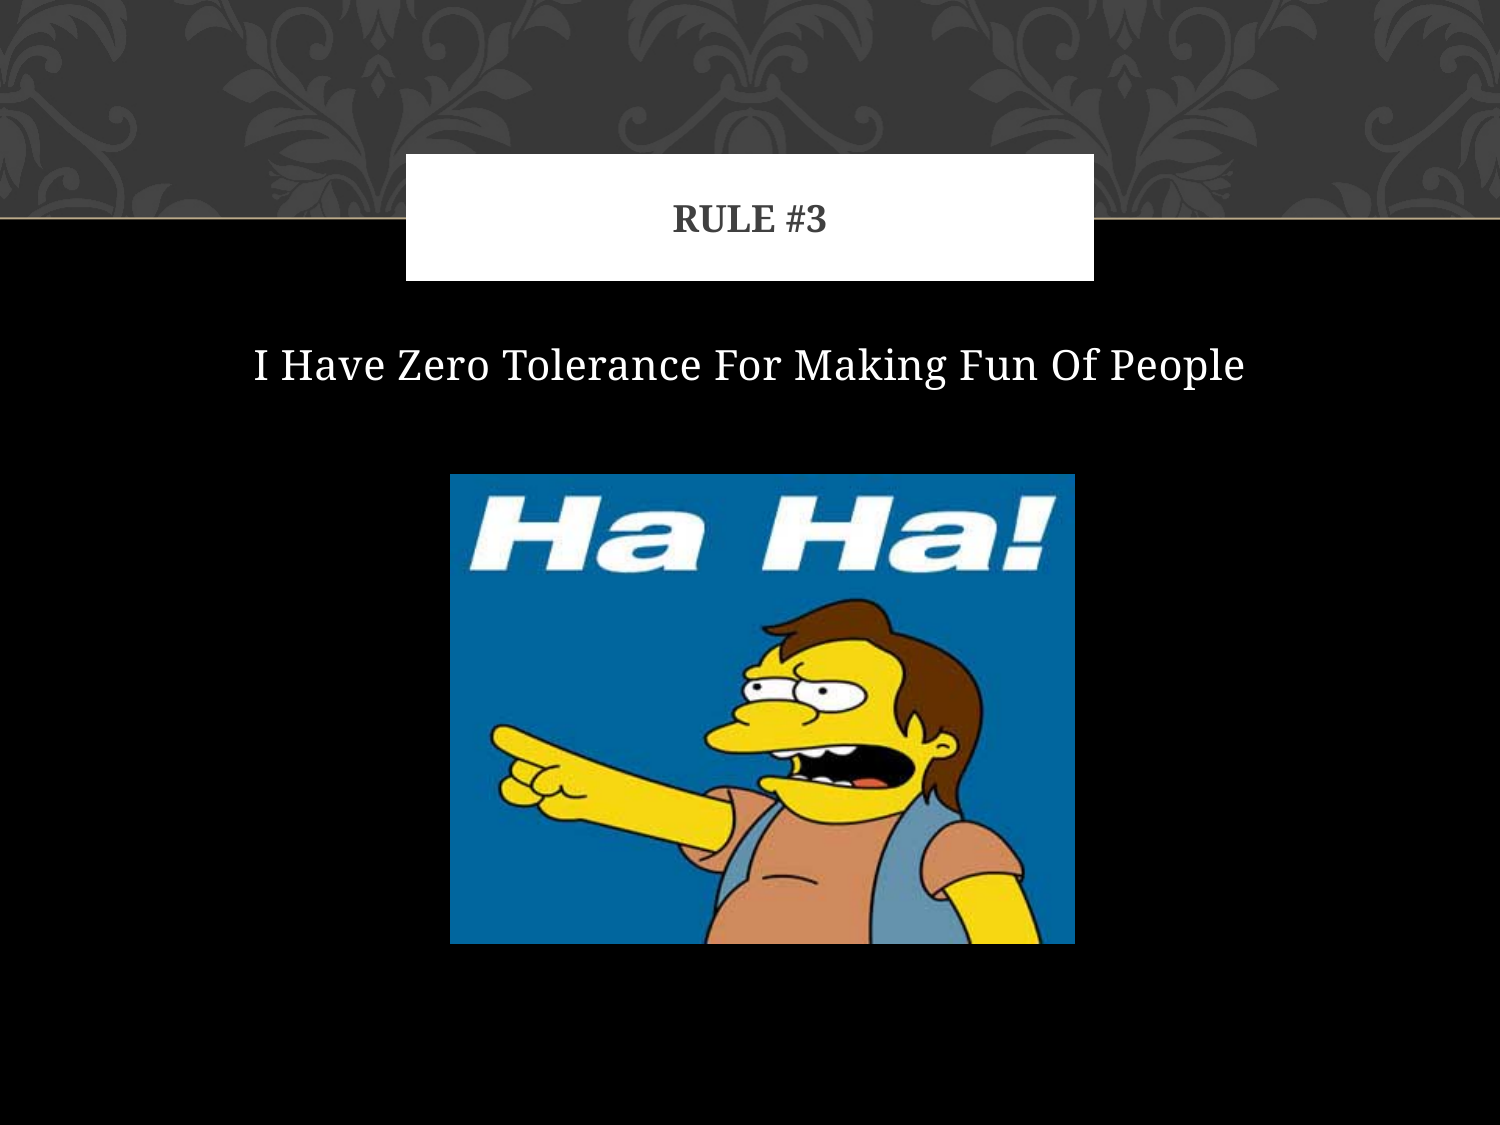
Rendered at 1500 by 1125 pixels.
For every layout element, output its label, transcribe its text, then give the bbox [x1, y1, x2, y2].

list I Have Zero Tolerance For Making Fun Of People [75, 331, 1425, 1000]
picture [449, 474, 1076, 944]
title Rule #3 [406, 154, 1094, 281]
